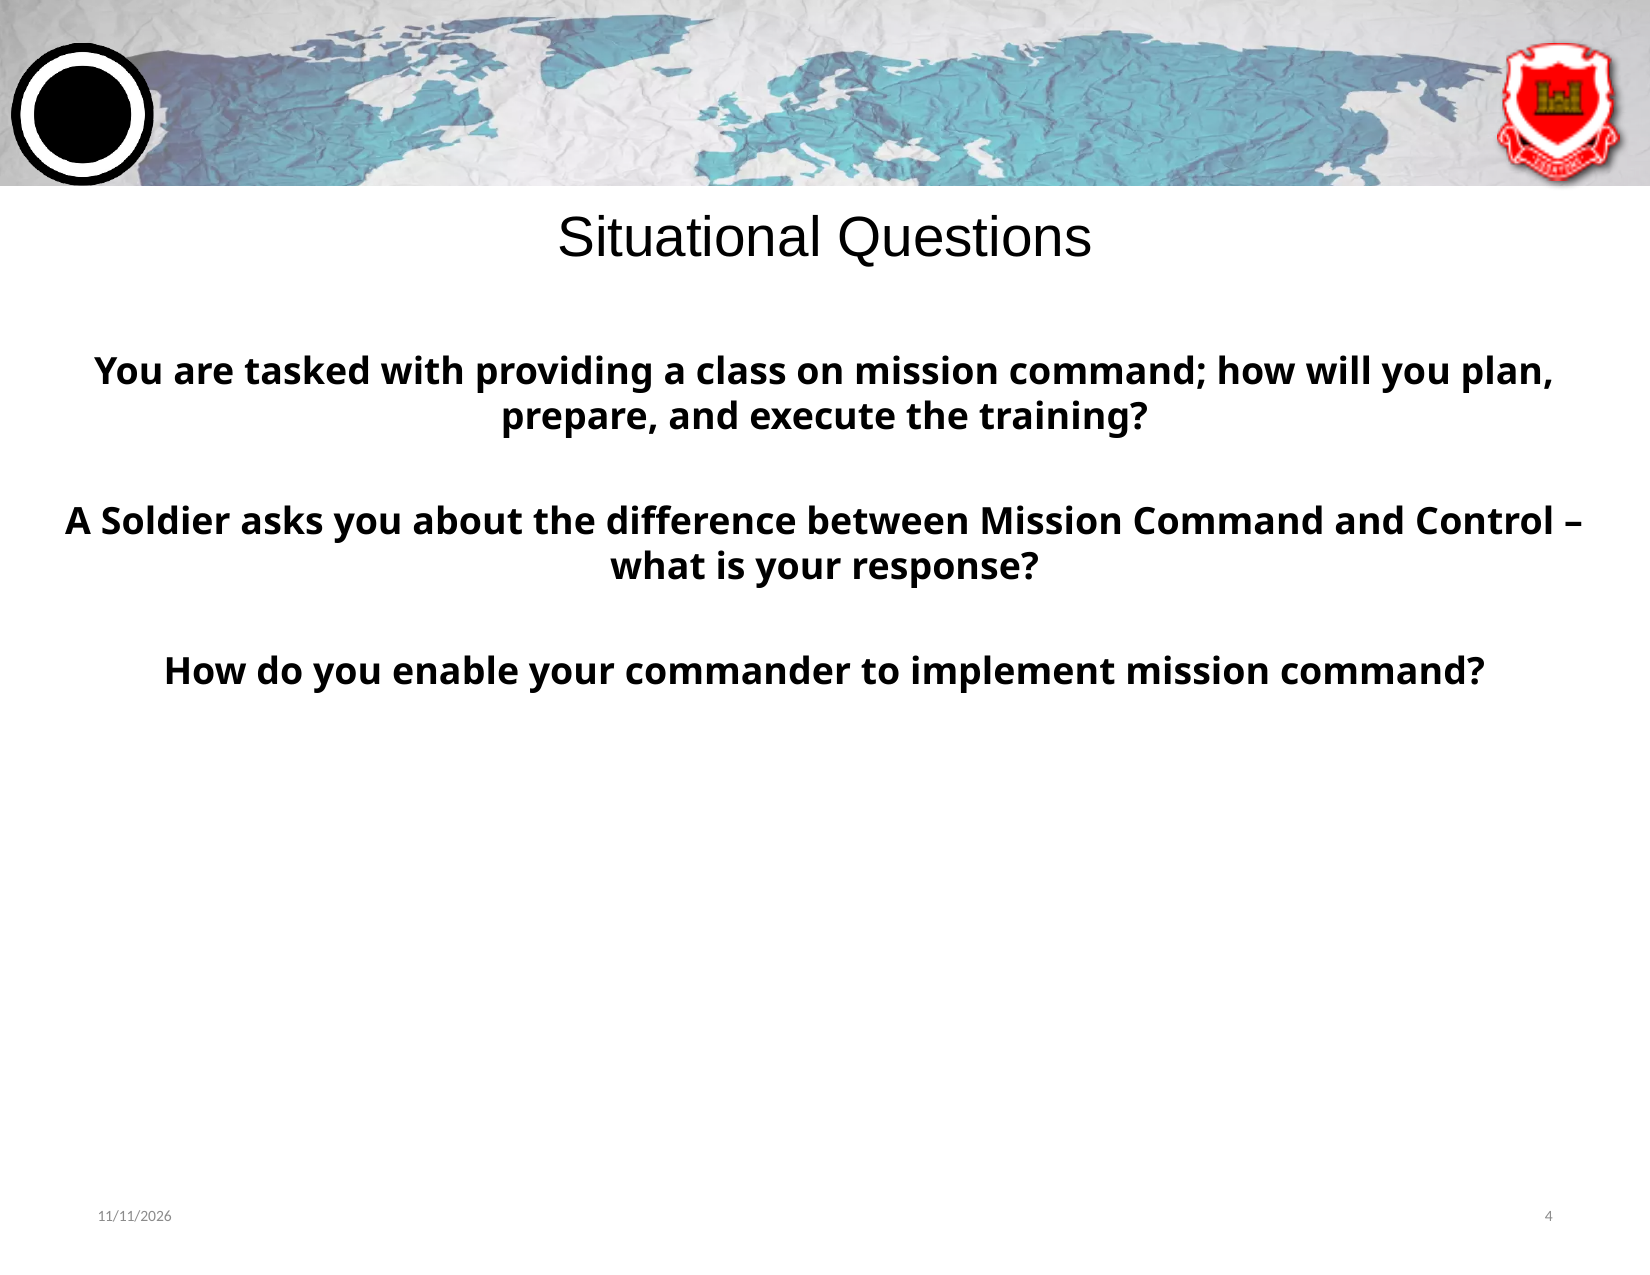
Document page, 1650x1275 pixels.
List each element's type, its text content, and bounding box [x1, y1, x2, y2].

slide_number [82, 1181, 468, 1250]
list You are tasked with providing a class on mission command; how will you plan, prepare, and execute the training? A Soldier asks you about the difference between Mission Command and Control – what is your response? How do you enable your commander to implement mission command? [0, 339, 1650, 1088]
picture [1497, 43, 1620, 181]
slide_number 4 [1182, 1181, 1568, 1250]
picture [11, 43, 154, 186]
title Situational Questions [82, 127, 1568, 340]
